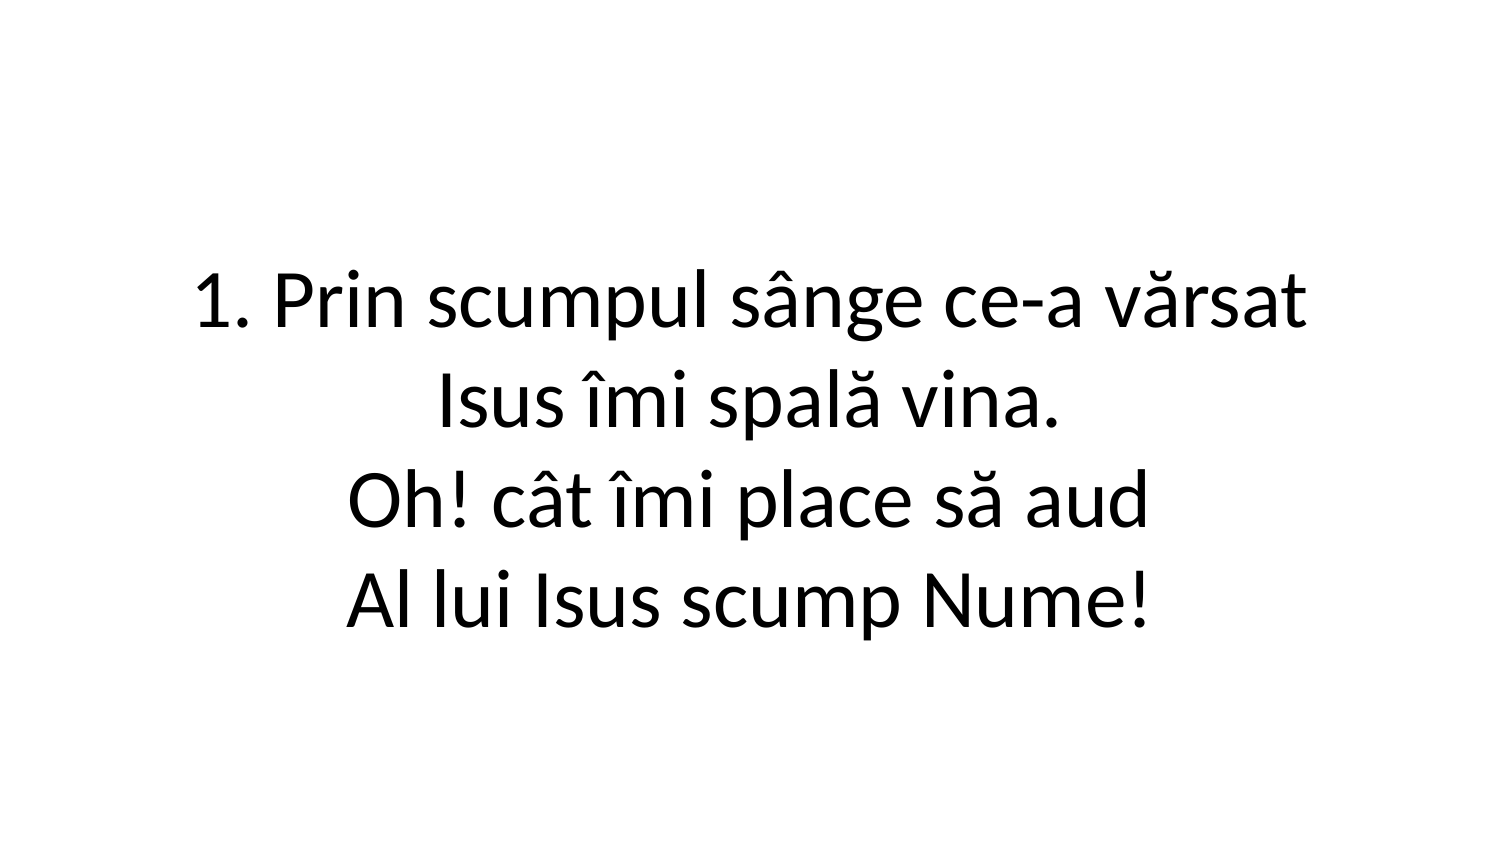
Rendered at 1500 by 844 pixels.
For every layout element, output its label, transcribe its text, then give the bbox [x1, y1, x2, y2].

text_box 1. Prin scumpul sânge ce-a vărsat Isus îmi spală vina. Oh! cât îmi place să aud Al lui Isus scump Nume! [175, 192, 1324, 652]
